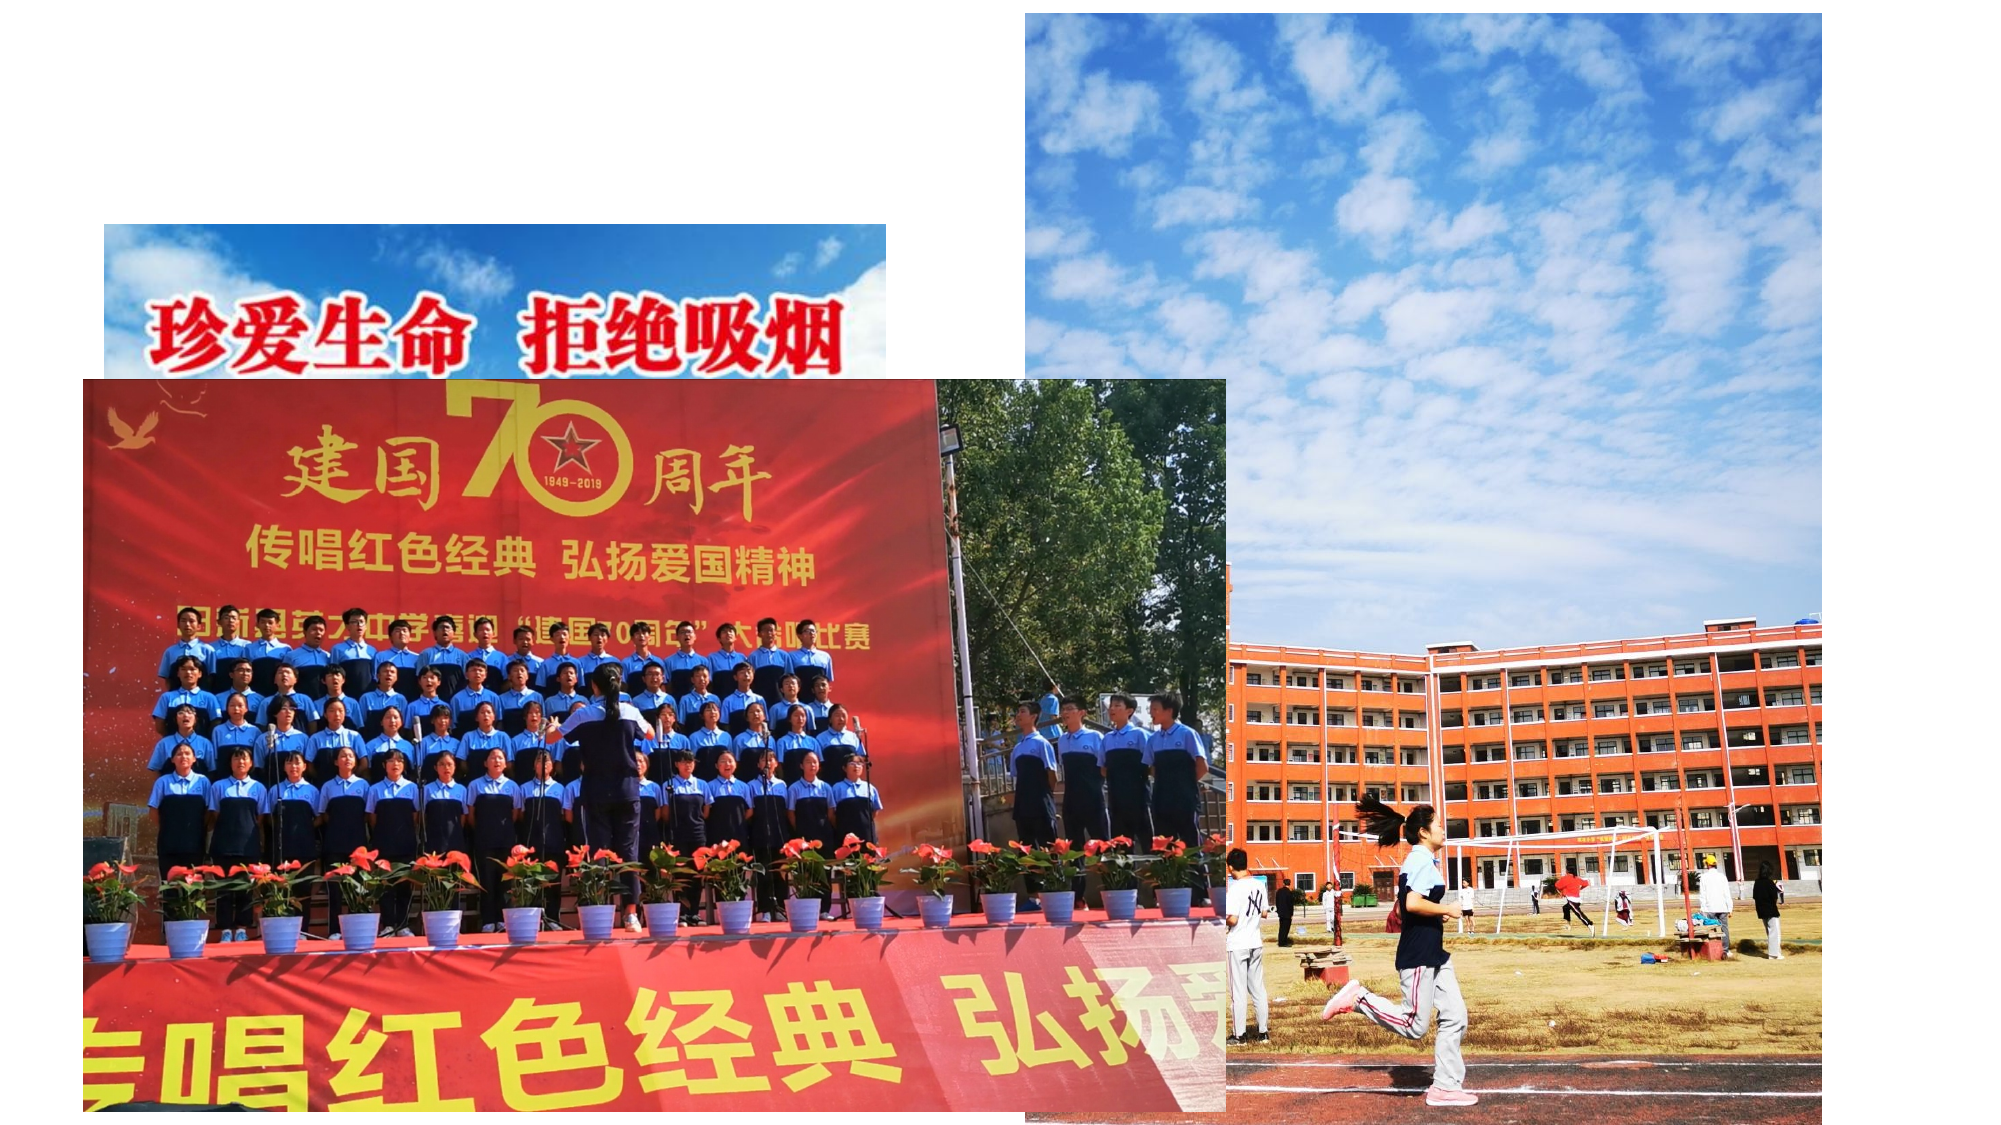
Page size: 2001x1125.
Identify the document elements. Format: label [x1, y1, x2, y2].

picture [83, 13, 1822, 1125]
list [104, 225, 886, 379]
